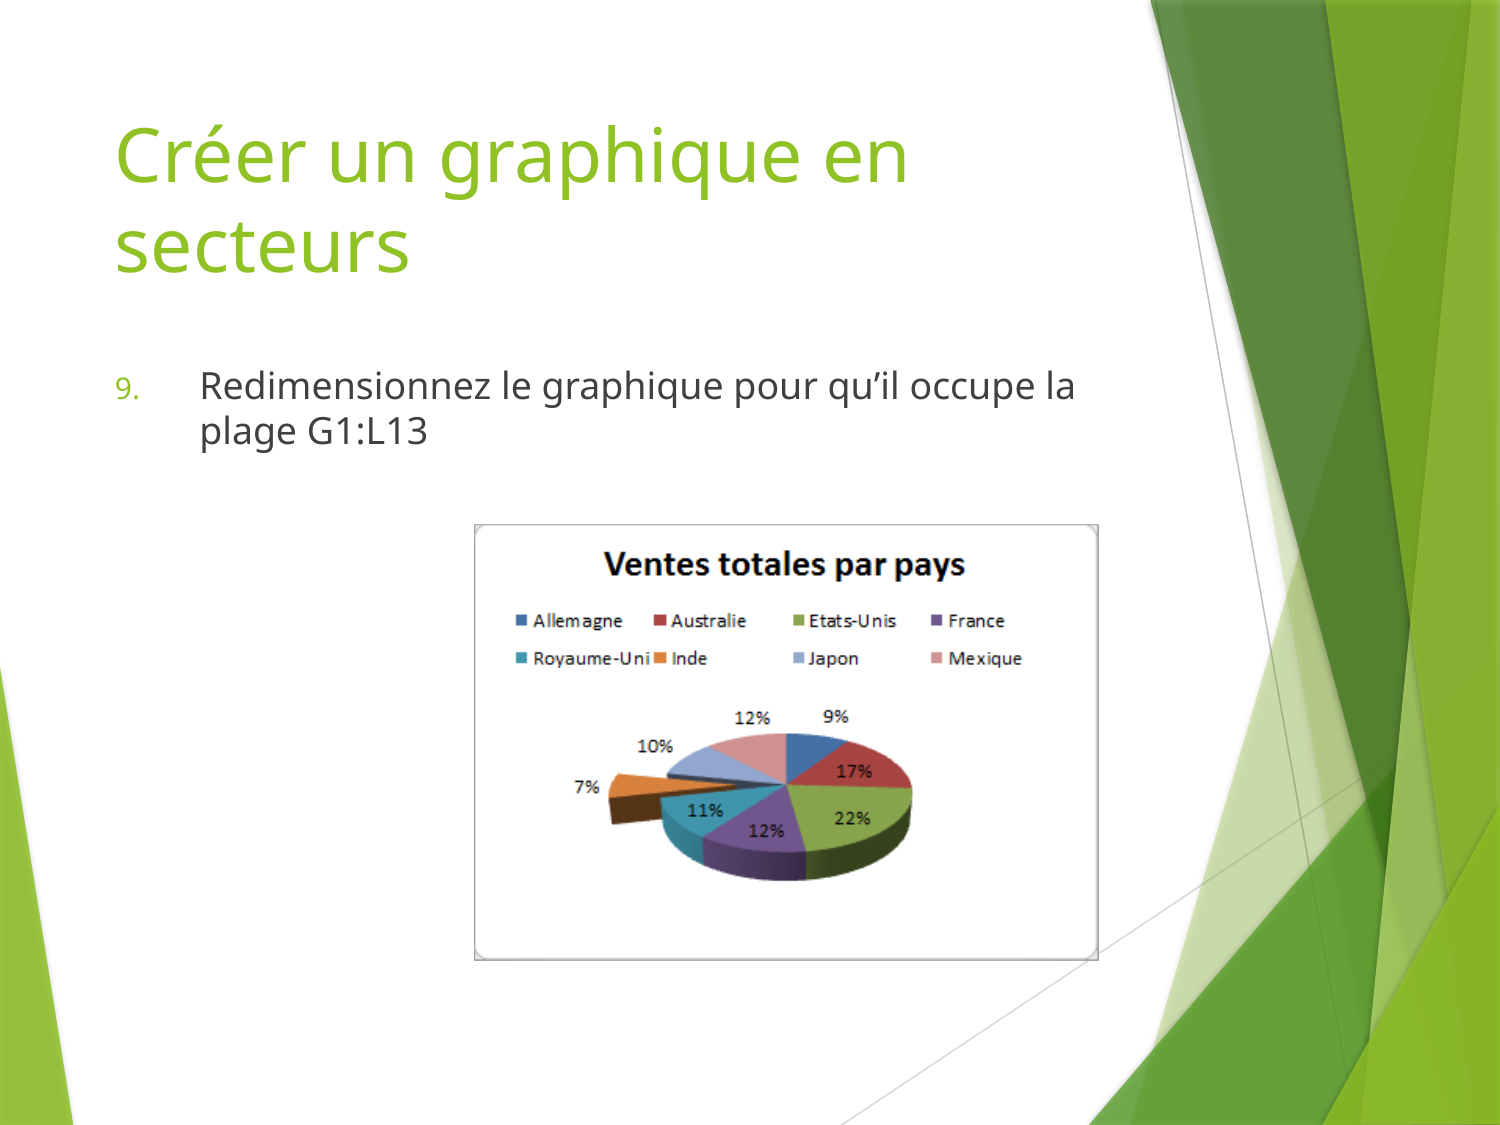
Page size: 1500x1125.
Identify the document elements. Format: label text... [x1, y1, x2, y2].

title Créer un graphique en secteurs [99, 99, 1142, 317]
list Redimensionnez le graphique pour qu’il occupe la plage G1:L13 [99, 354, 1142, 992]
picture [474, 524, 1099, 962]
